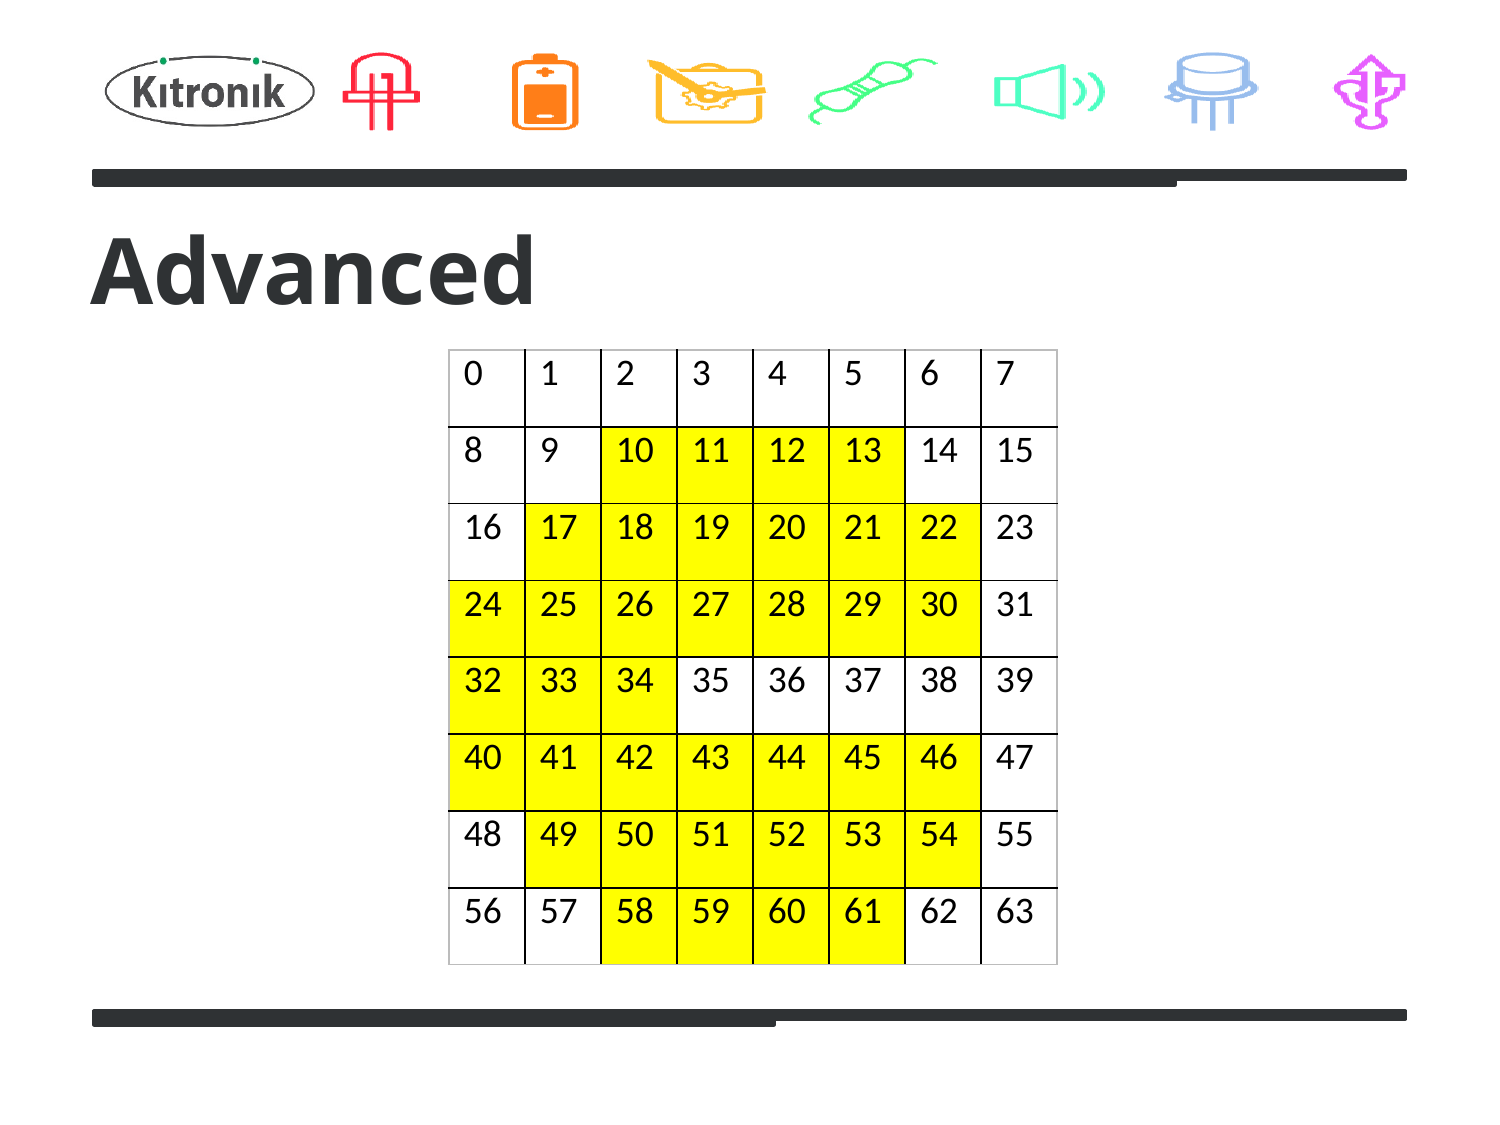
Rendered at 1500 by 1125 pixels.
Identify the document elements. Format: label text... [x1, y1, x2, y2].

table_header 3 [678, 351, 752, 426]
table_cell 58 [602, 889, 676, 964]
text_box [92, 169, 1407, 181]
table_cell 54 [906, 812, 980, 887]
table_cell 41 [526, 735, 600, 810]
table_cell 46 [906, 735, 980, 810]
table_cell 12 [754, 428, 828, 503]
table_cell 21 [830, 504, 904, 580]
table_cell 22 [906, 504, 980, 580]
table_cell 29 [830, 581, 904, 656]
picture [342, 52, 1406, 131]
table_cell 10 [602, 428, 676, 503]
table_cell 27 [678, 581, 752, 656]
table_cell 20 [754, 504, 828, 580]
table_header 7 [982, 351, 1056, 426]
table_cell 9 [526, 428, 600, 503]
table_cell 17 [526, 504, 600, 580]
title Advanced [75, 174, 1425, 362]
text_box [92, 181, 1177, 187]
table_cell 26 [602, 581, 676, 656]
table_cell 34 [602, 658, 676, 733]
table_cell 32 [450, 658, 524, 733]
table_cell 61 [830, 889, 904, 964]
table_cell 42 [602, 735, 676, 810]
table_cell 62 [906, 889, 980, 964]
table_cell 18 [602, 504, 676, 580]
table_cell 48 [450, 812, 524, 887]
table_header 6 [906, 351, 980, 426]
table_cell 33 [526, 658, 600, 733]
text_box [92, 1021, 776, 1027]
table_cell 50 [602, 812, 676, 887]
table_cell 38 [906, 658, 980, 733]
table_cell 25 [526, 581, 600, 656]
table_cell 13 [830, 428, 904, 503]
table_header 5 [830, 351, 904, 426]
table_cell 16 [450, 504, 524, 580]
table_cell 45 [830, 735, 904, 810]
table_cell 35 [678, 658, 752, 733]
table_cell 53 [830, 812, 904, 887]
picture [94, 44, 325, 138]
table_header 4 [754, 351, 828, 426]
table_cell 56 [450, 889, 524, 964]
table_cell 59 [678, 889, 752, 964]
table_cell 23 [982, 504, 1056, 580]
table_cell 57 [526, 889, 600, 964]
table_cell 24 [450, 581, 524, 656]
table_cell 39 [982, 658, 1056, 733]
table_cell 28 [754, 581, 828, 656]
text_box [92, 1009, 1407, 1021]
table_cell 51 [678, 812, 752, 887]
table_cell 52 [754, 812, 828, 887]
table_cell 40 [450, 735, 524, 810]
table_cell 49 [526, 812, 600, 887]
table_cell 11 [678, 428, 752, 503]
table_cell 36 [754, 658, 828, 733]
table_cell 43 [678, 735, 752, 810]
table_header 1 [526, 351, 600, 426]
table_cell 8 [450, 428, 524, 503]
table_cell 63 [982, 889, 1056, 964]
table_cell 15 [982, 428, 1056, 503]
table_cell 30 [906, 581, 980, 656]
table_cell 60 [754, 889, 828, 964]
table_cell 55 [982, 812, 1056, 887]
table_cell 19 [678, 504, 752, 580]
table_cell 37 [830, 658, 904, 733]
table_cell 47 [982, 735, 1056, 810]
table_cell 14 [906, 428, 980, 503]
table_cell 44 [754, 735, 828, 810]
table_cell 31 [982, 581, 1056, 656]
table_header 2 [602, 351, 676, 426]
table_header 0 [450, 351, 524, 426]
